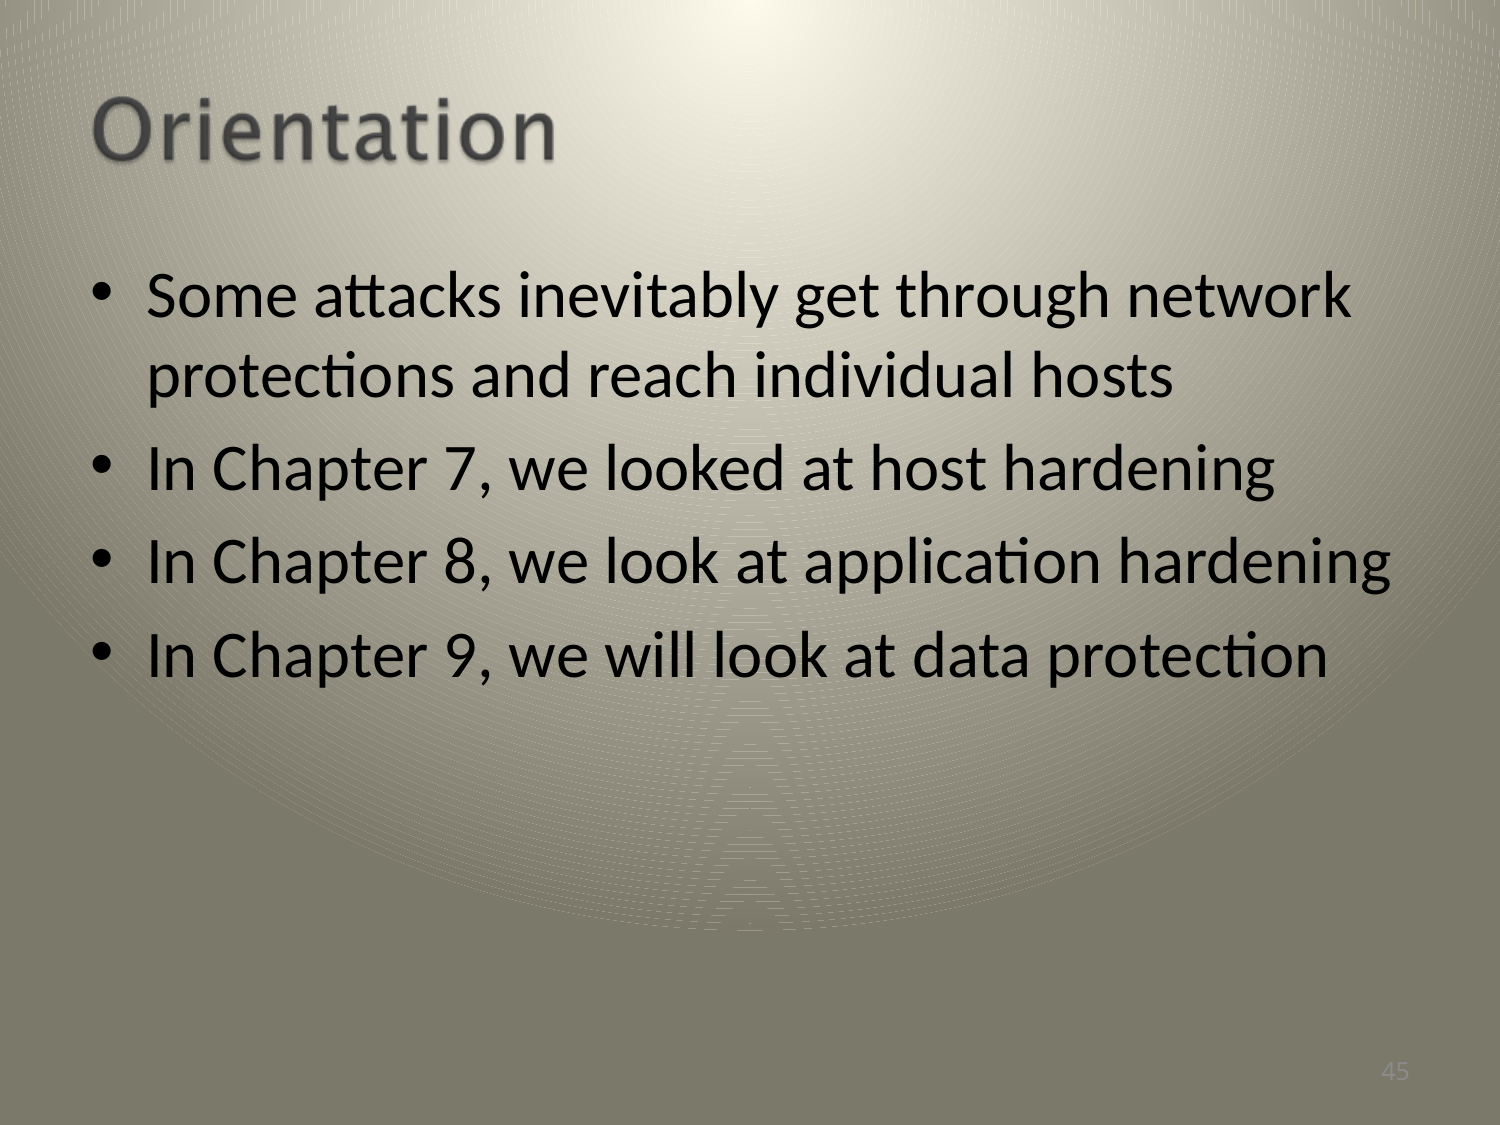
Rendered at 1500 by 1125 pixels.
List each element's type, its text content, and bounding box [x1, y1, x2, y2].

slide_number 45 [1074, 1042, 1425, 1103]
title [31, 43, 1427, 235]
list Some attacks inevitably get through network protections and reach individual hosts In Chapter 7, we looked at host hardening In Chapter 8, we look at application hardening In Chapter 9, we will look at data protection [75, 243, 1425, 1013]
